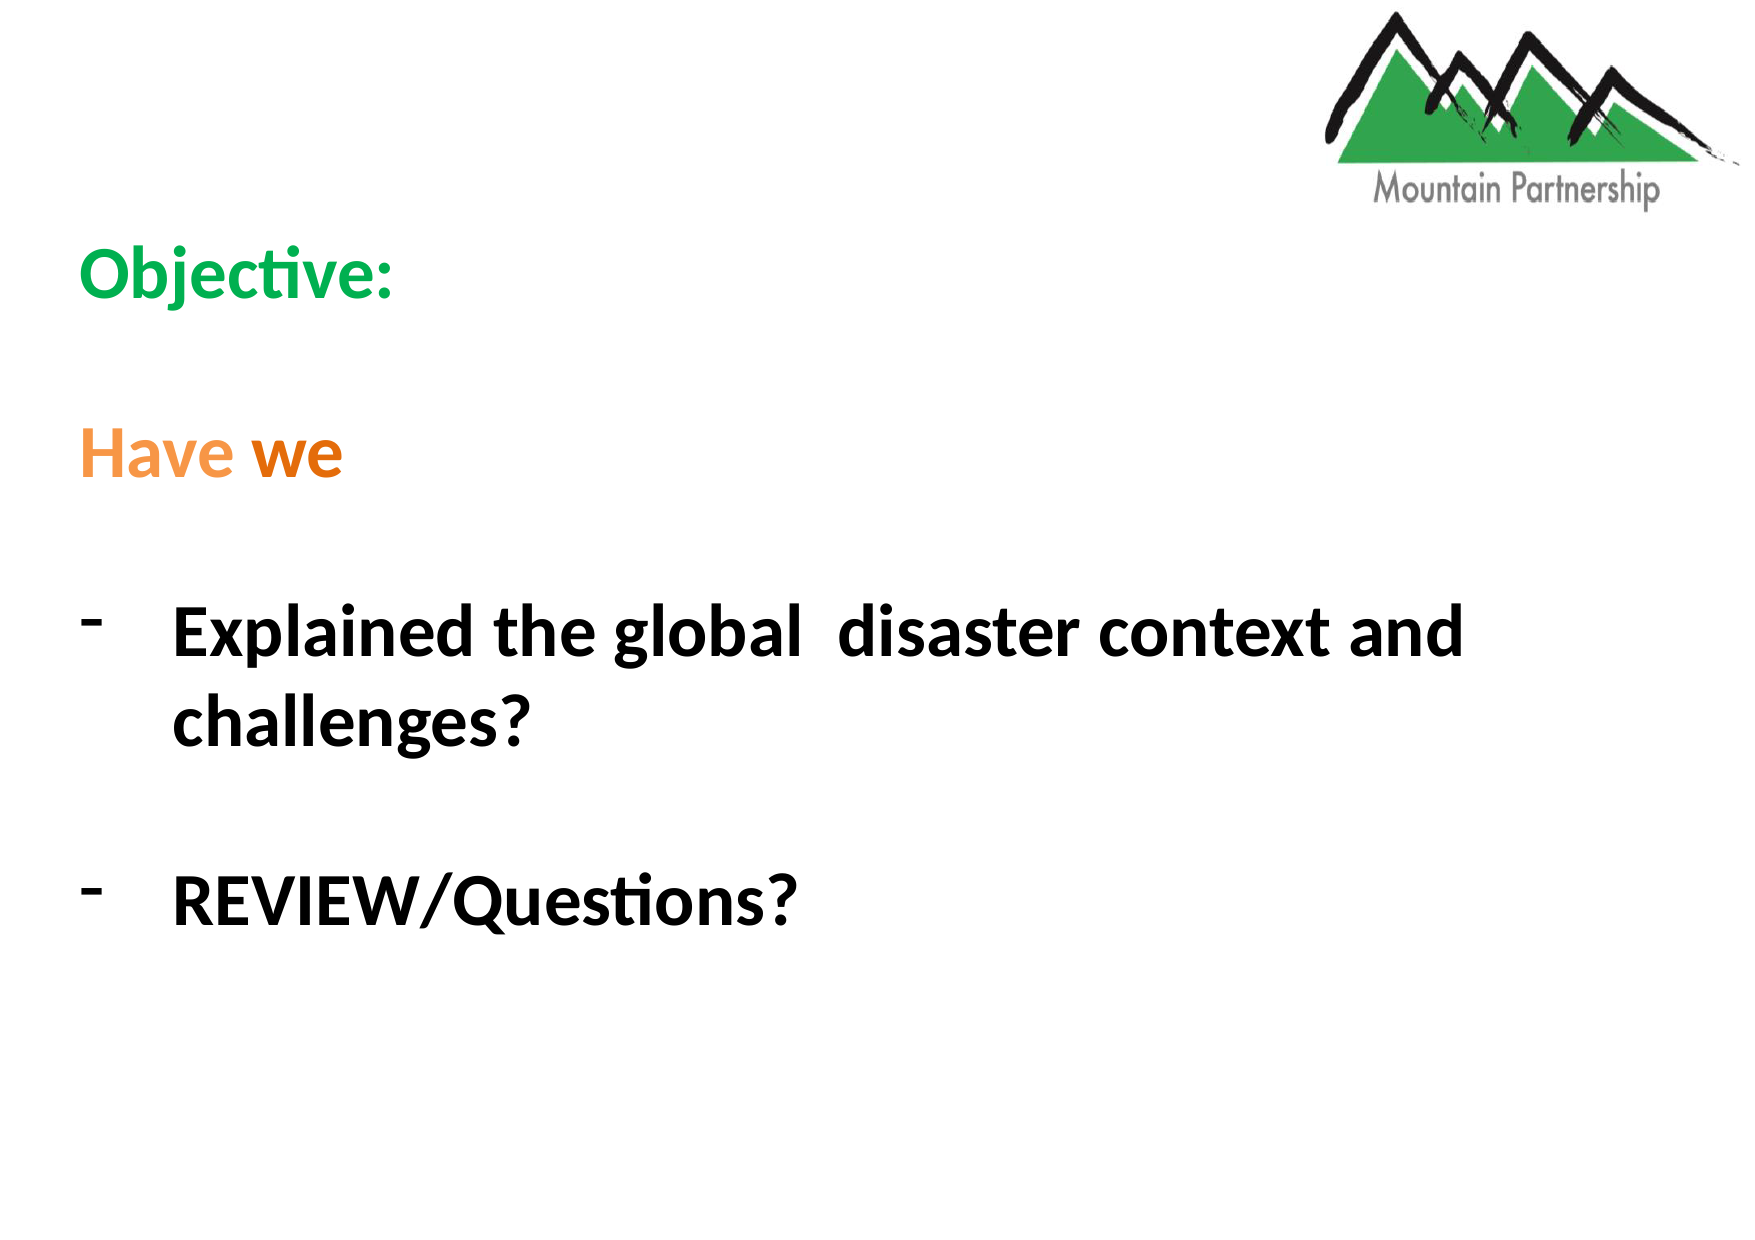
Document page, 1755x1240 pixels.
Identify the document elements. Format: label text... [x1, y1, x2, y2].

text_box Objective: Have we Explained the global disaster context and challenges? REVIEW/Questions? [77, 223, 1703, 1122]
picture [1313, 0, 1751, 225]
